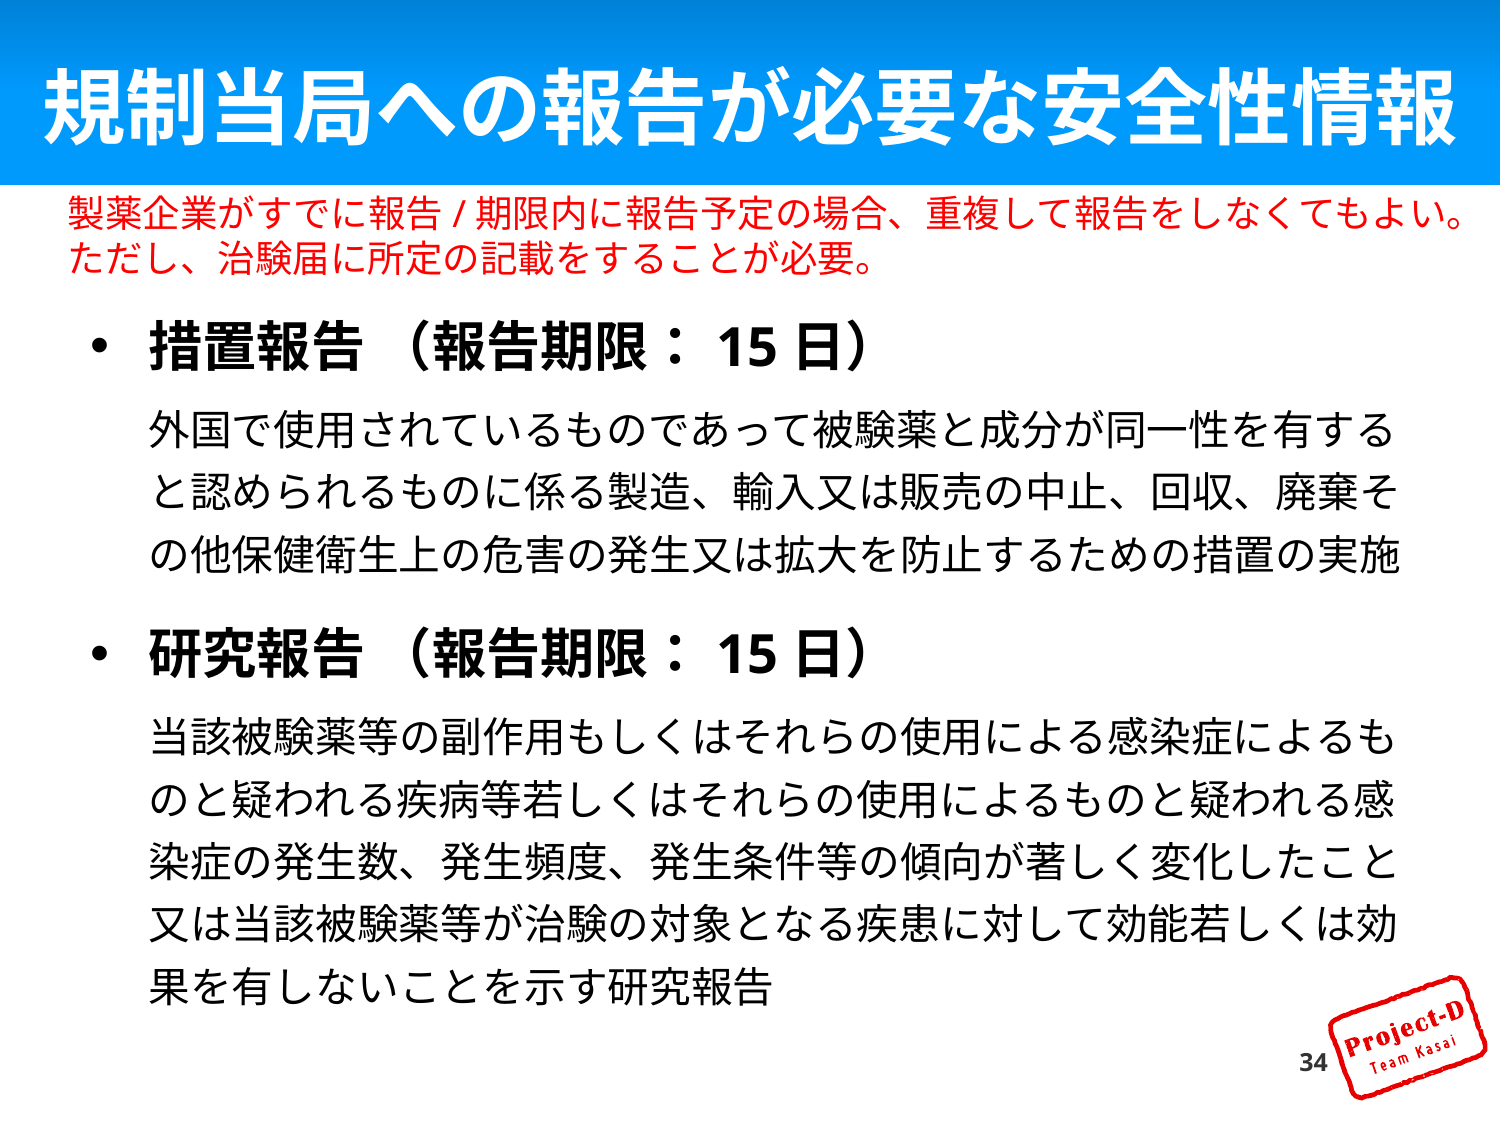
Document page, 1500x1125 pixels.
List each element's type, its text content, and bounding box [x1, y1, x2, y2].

picture [1327, 974, 1488, 1101]
text_box 製薬企業がすでに報告/期限内に報告予定の場合、重複して報告をしなくてもよい。 ただし、治験届に所定の記載をすることが必要。 [53, 183, 1499, 288]
text_box 措置報告 （報告期限：15日） 外国で使用されているものであって被験薬と成分が同一性を有すると認められるものに係る製造、輸入又は販売の中止、回収、廃棄その他保健衛生上の危害の発生又は拡大を防止するための措置の実施 研究報告 （報告期限：15日） 当該被験薬等の副作用もしくはそれらの使用による感染症によるものと疑われる疾病等若しくはそれらの使用によるものと疑われる感染症の発生数、発生頻度、発生条件等の傾向が著しく変化したこと又は当該被験薬等が治験の対象となる疾患に対して効能若しくは効果を有しないことを示す研究報告 [75, 289, 1422, 1019]
title 規制当局への報告が必要な安全性情報 [0, 0, 1500, 185]
